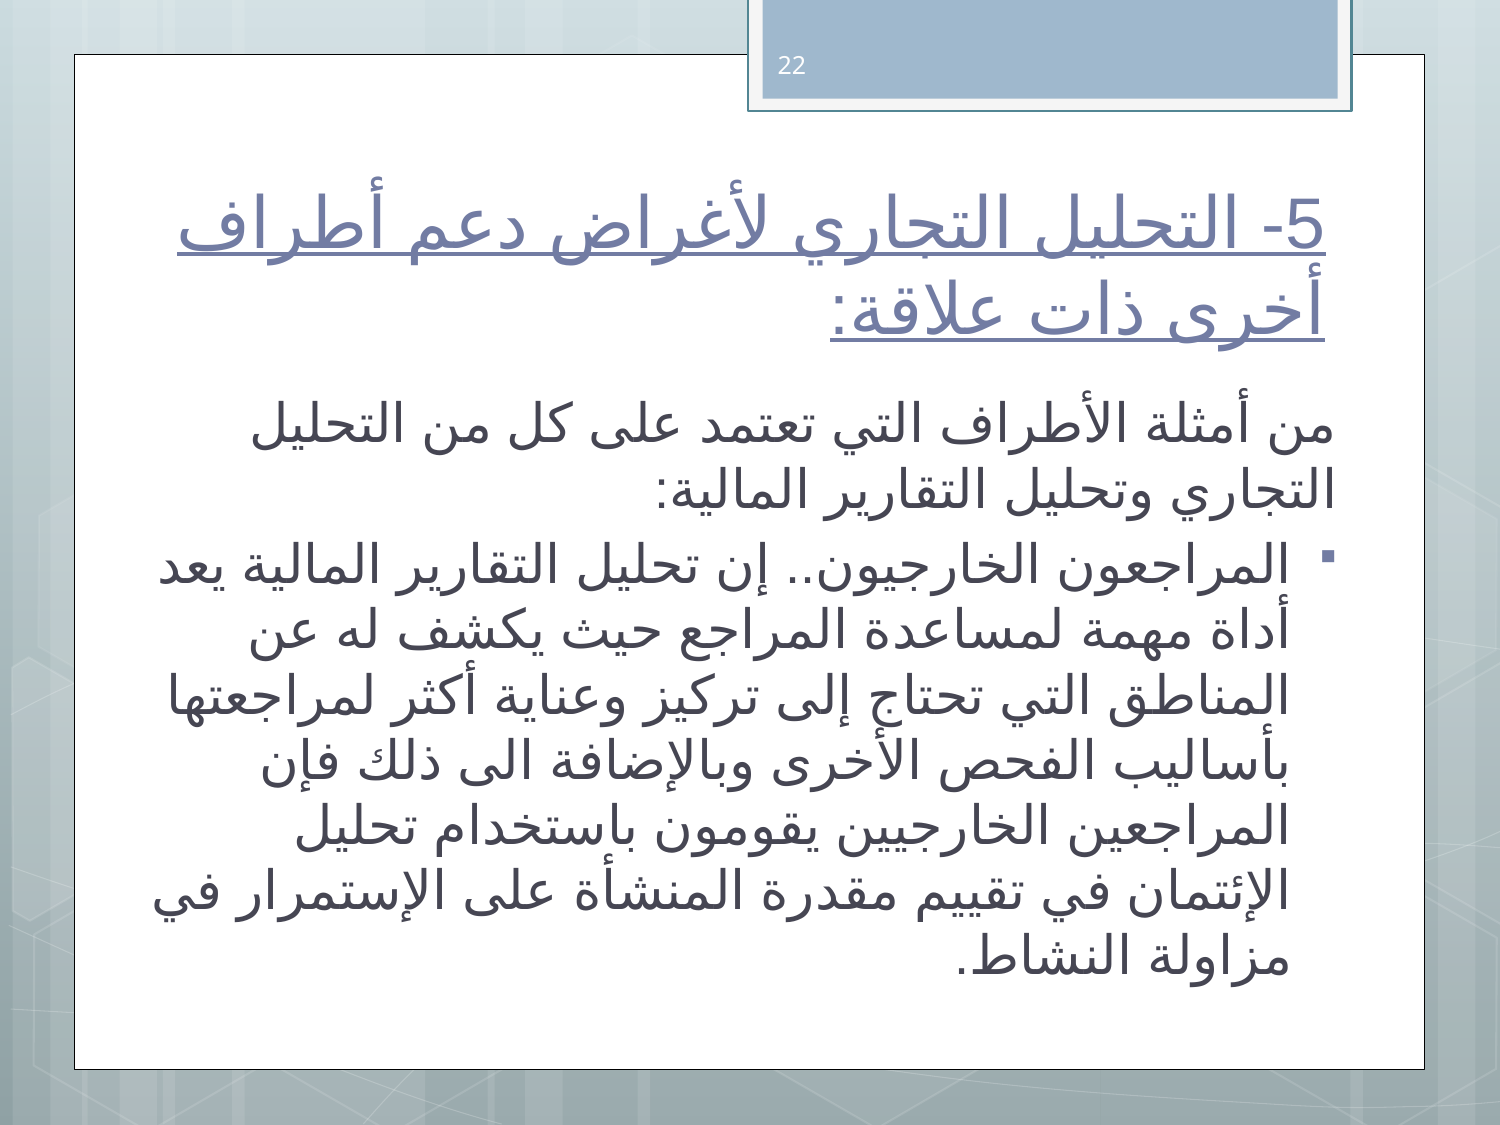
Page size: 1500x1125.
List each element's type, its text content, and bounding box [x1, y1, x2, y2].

title 5- التحليل التجاري لأغراض دعم أطراف أخرى ذات علاقة: [123, 168, 1341, 357]
slide_number 22 [762, 36, 982, 97]
list من أمثلة الأطراف التي تعتمد على كل من التحليل التجاري وتحليل التقارير المالية: المراجعون الخارجيون.. إن تحليل التقارير المالية يعد أداة مهمة لمساعدة المراجع حيث يكشف له عن المناطق التي تحتاج إلى تركيز وعناية أكثر لمراجعتها بأساليب الفحص الأخرى وبالإضافة الى ذلك فإن المراجعين الخارجيين يقومون باستخدام تحليل الإئتمان في تقييم مقدرة المنشأة على الإستمرار في مزاولة النشاط. [123, 381, 1365, 1012]
